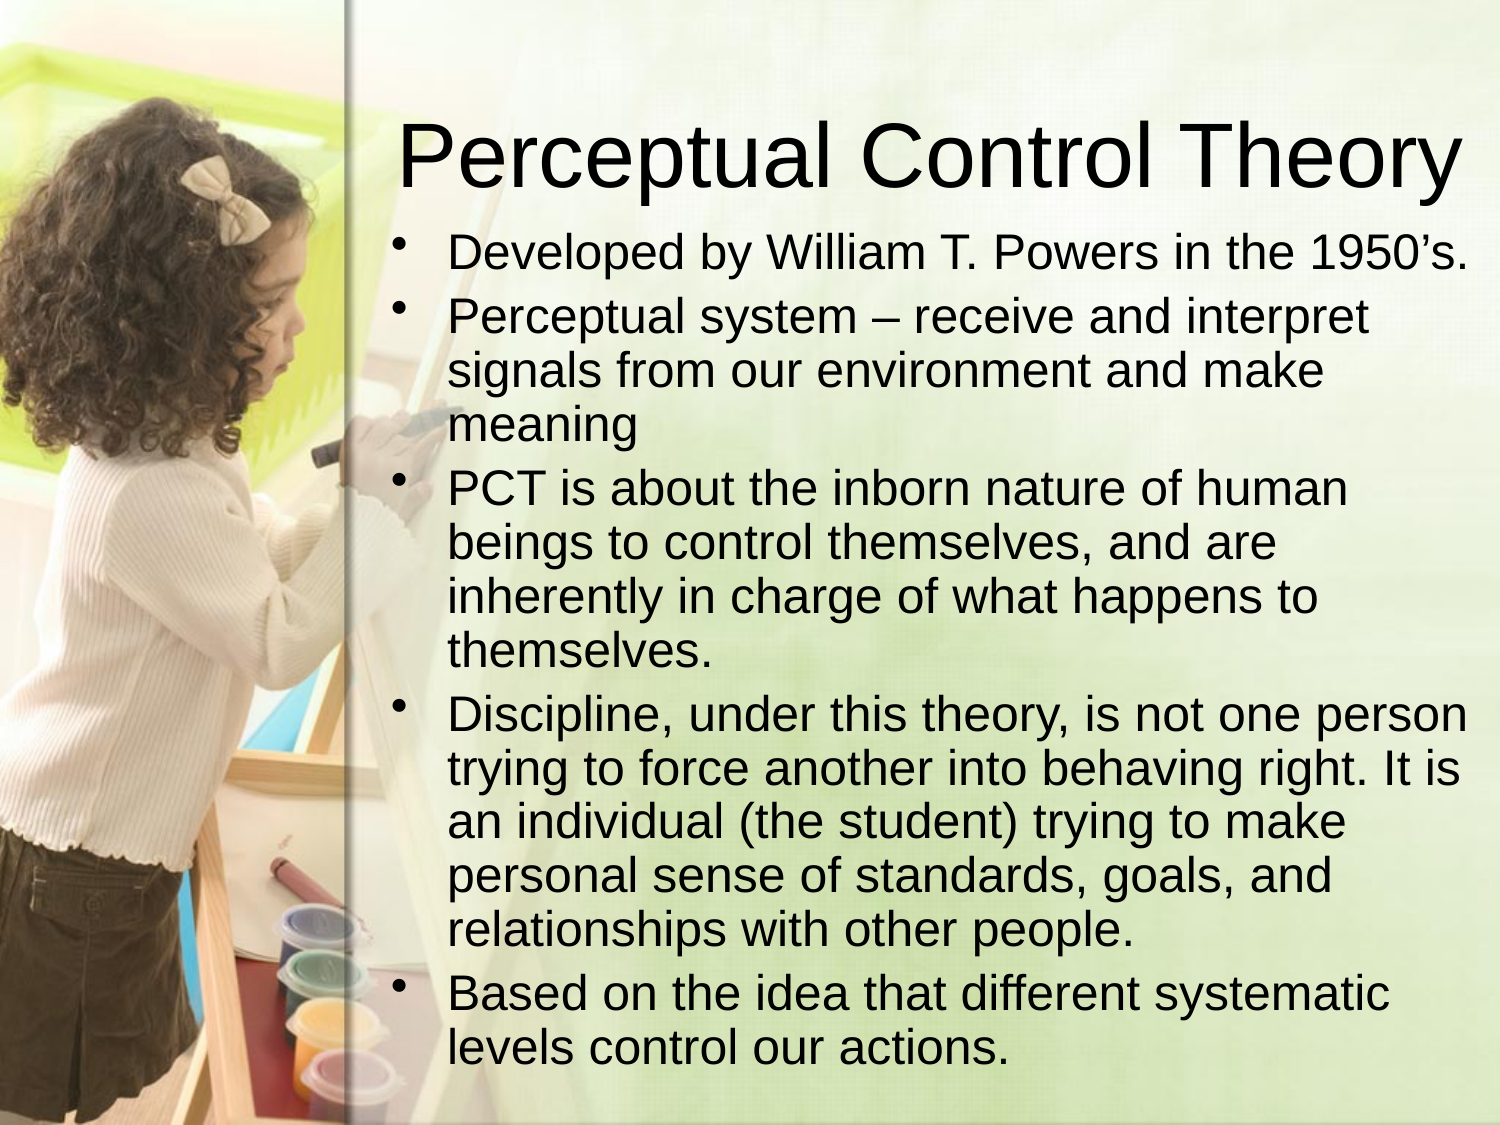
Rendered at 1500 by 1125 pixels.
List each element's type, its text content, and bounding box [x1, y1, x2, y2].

title Perceptual Control Theory [366, 35, 1496, 267]
picture [0, 0, 1500, 1125]
list Developed by William T. Powers in the 1950’s. Perceptual system – receive and interpret signals from our environment and make meaning PCT is about the inborn nature of human beings to control themselves, and are inherently in charge of what happens to themselves. Discipline, under this theory, is not one person trying to force another into behaving right. It is an individual (the student) trying to make personal sense of standards, goals, and relationships with other people. Based on the idea that different systematic levels control our actions. [375, 218, 1500, 962]
